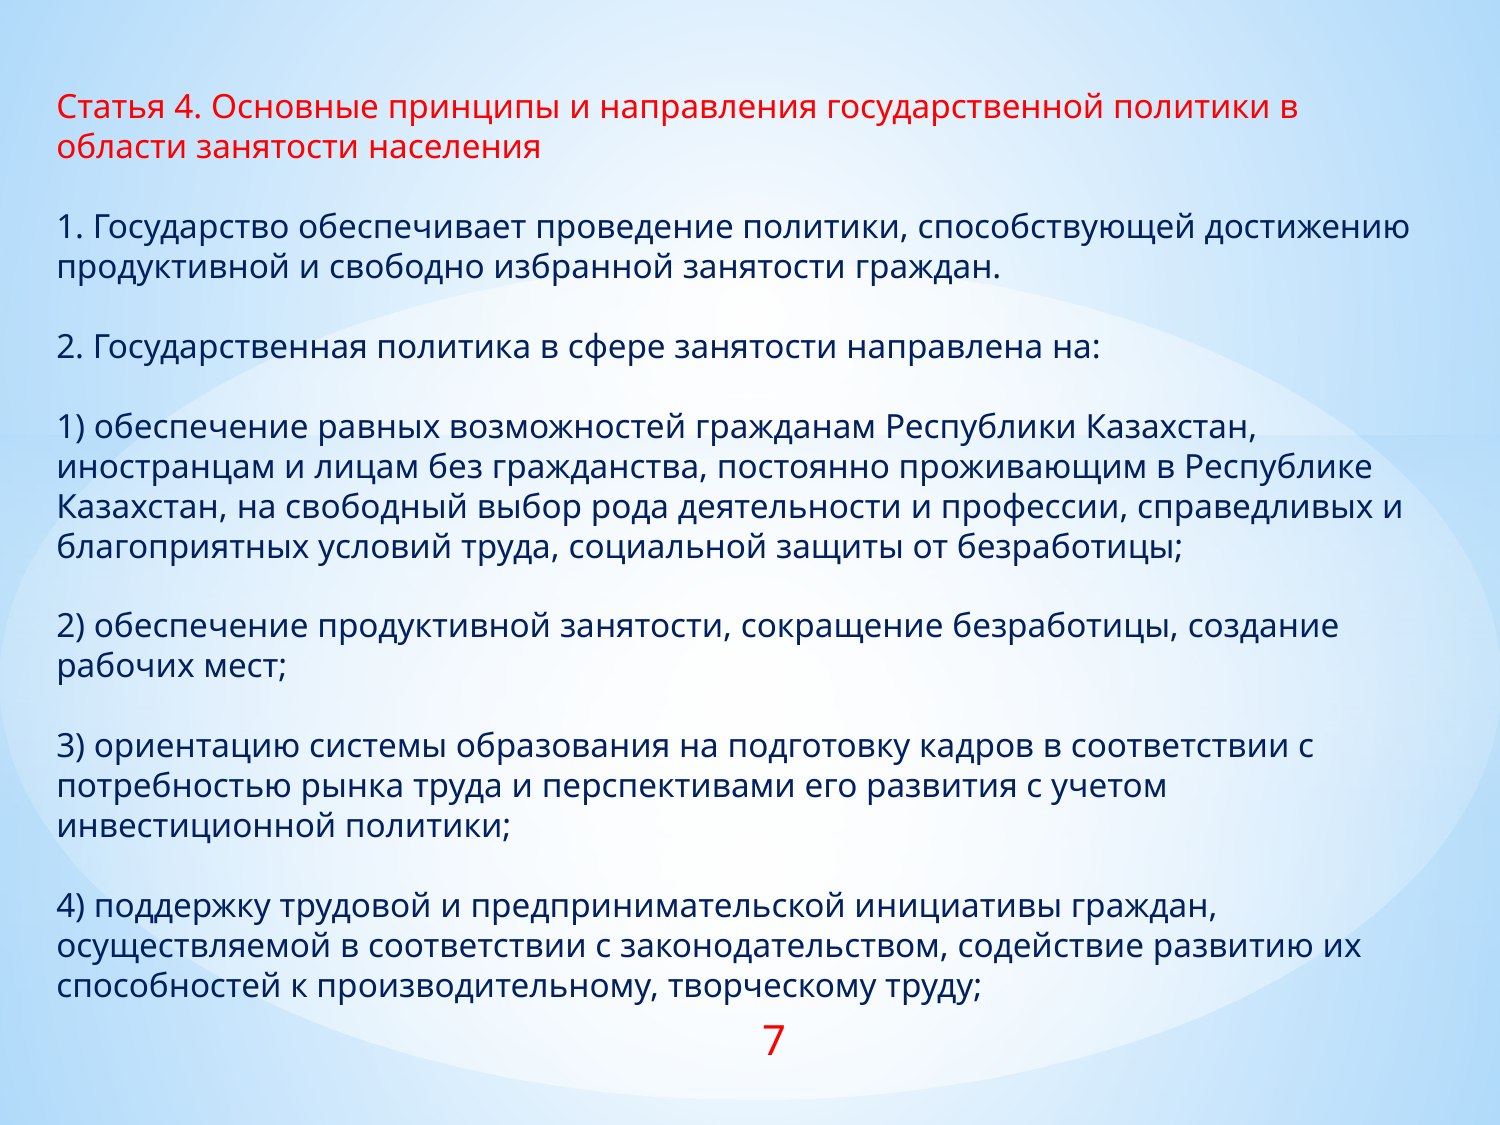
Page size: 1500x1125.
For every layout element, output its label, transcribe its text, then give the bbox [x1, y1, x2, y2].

title Статья 4. Основные принципы и направления государственной политики в области занятости населения 1. Государство обеспечивает проведение политики, способствующей достижению продуктивной и свободно избранной занятости граждан. 2. Государственная политика в сфере занятости направлена на: 1) обеспечение равных возможностей гражданам Республики Казахстан, иностранцам и лицам без гражданства, постоянно проживающим в Республике Казахстан, на свободный выбор рода деятельности и профессии, справедливых и благоприятных условий труда, социальной защиты от безработицы; 2) обеспечение продуктивной занятости, сокращение безработицы, создание рабочих мест; 3) ориентацию системы образования на подготовку кадров в соответствии с потребностью рынка труда и перспективами его развития с учетом инвестиционной политики; 4) поддержку трудовой и предпринимательской инициативы граждан, осуществляемой в соответствии с законодательством, содействие развитию их способностей к производительному, творческому труду; [41, 42, 1447, 1012]
slide_number 7 [624, 1012, 925, 1073]
footer [75, 1012, 624, 1073]
